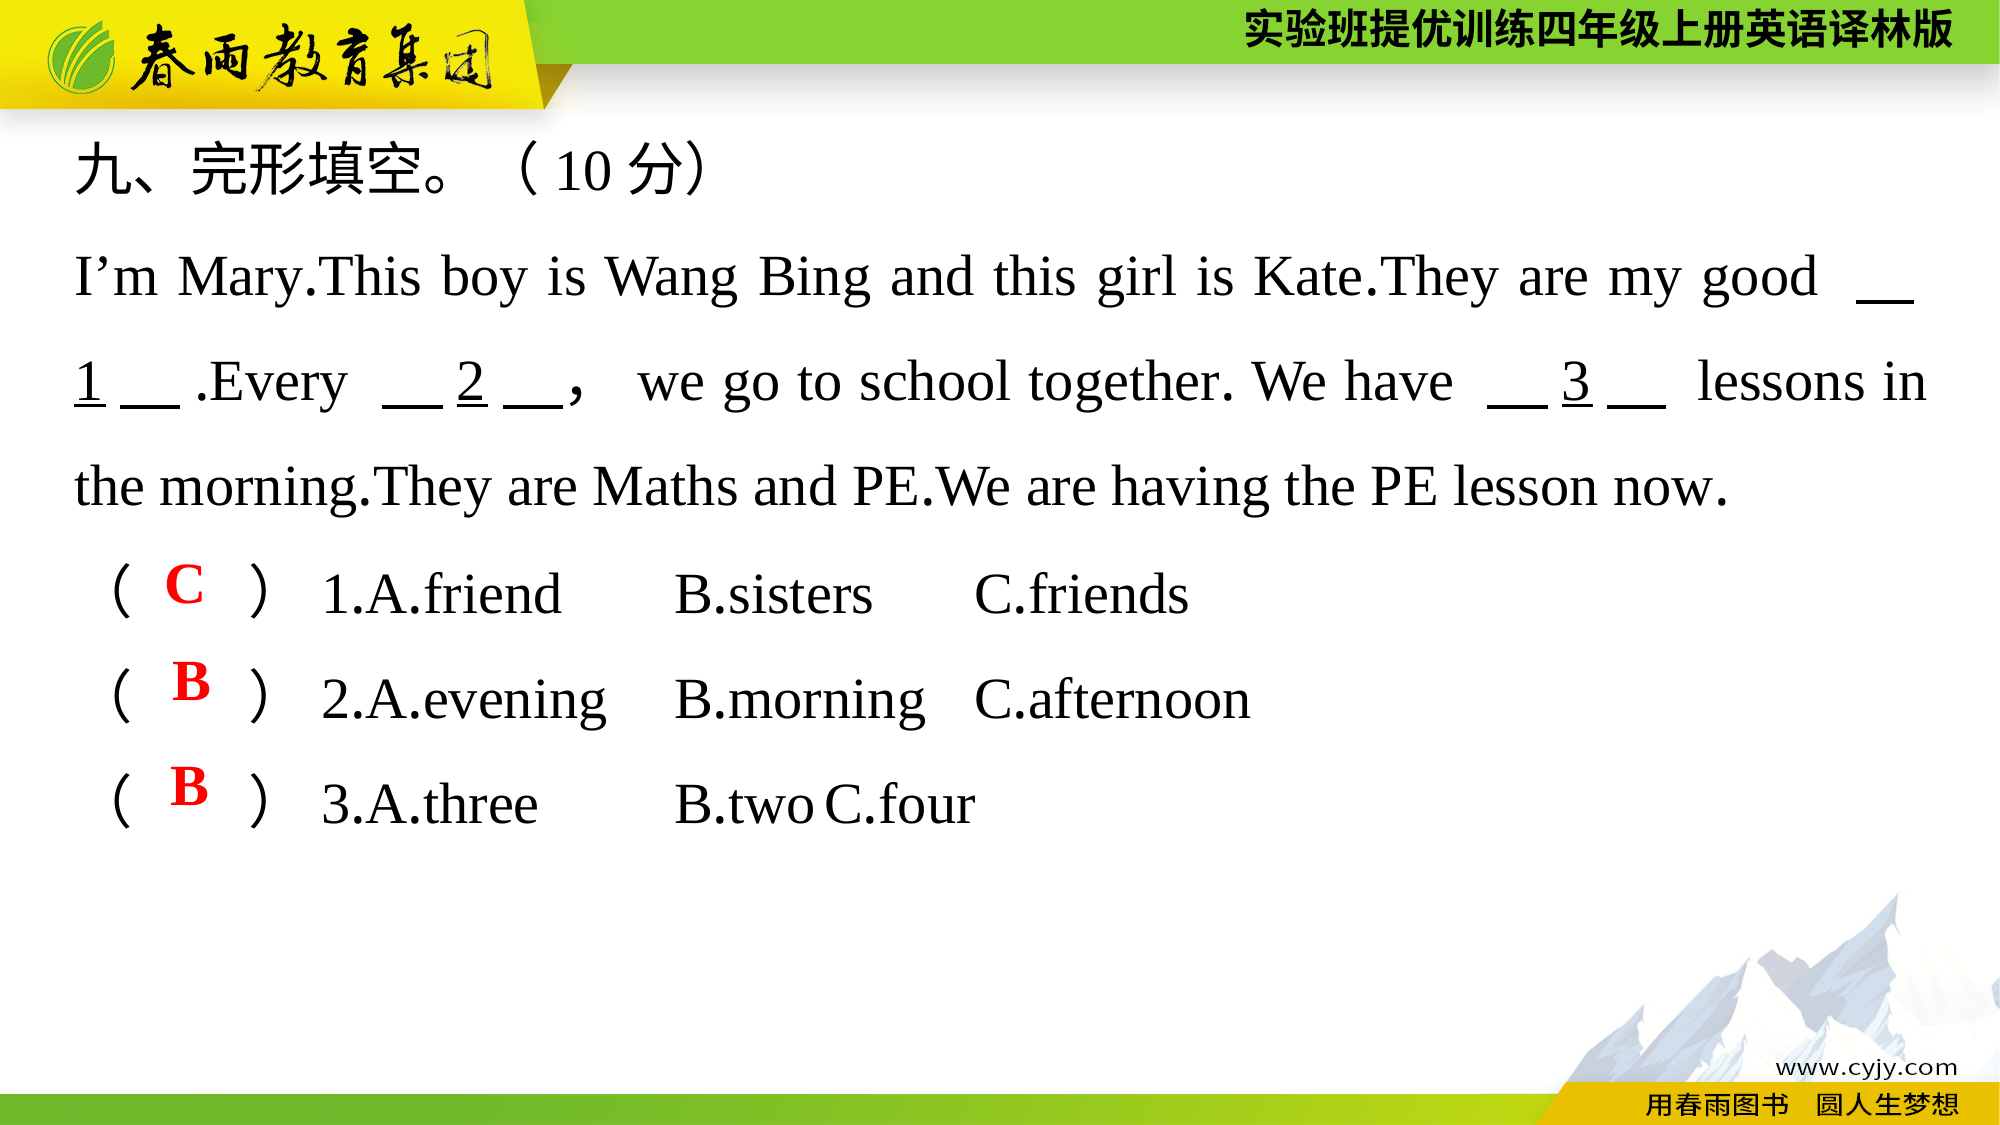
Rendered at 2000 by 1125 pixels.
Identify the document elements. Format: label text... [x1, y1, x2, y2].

text_box C [149, 537, 222, 623]
text_box （ ）1.A.friend B.sisters C.friends （ ）2.A.evening B.morning C.afternoon （ ）3.A.three B.two C.four [59, 512, 1944, 843]
text_box B [155, 739, 225, 825]
picture [0, 0, 2000, 1125]
list 九、完形填空。（10分） I’m Mary.This boy is Wang Bing and this girl is Kate.They are my good 1 .Every 2 ，we go to school together. We have 3 lessons in the morning.They are Maths and PE.We are having the PE lesson now. [59, 90, 1944, 512]
text_box B [157, 635, 226, 720]
